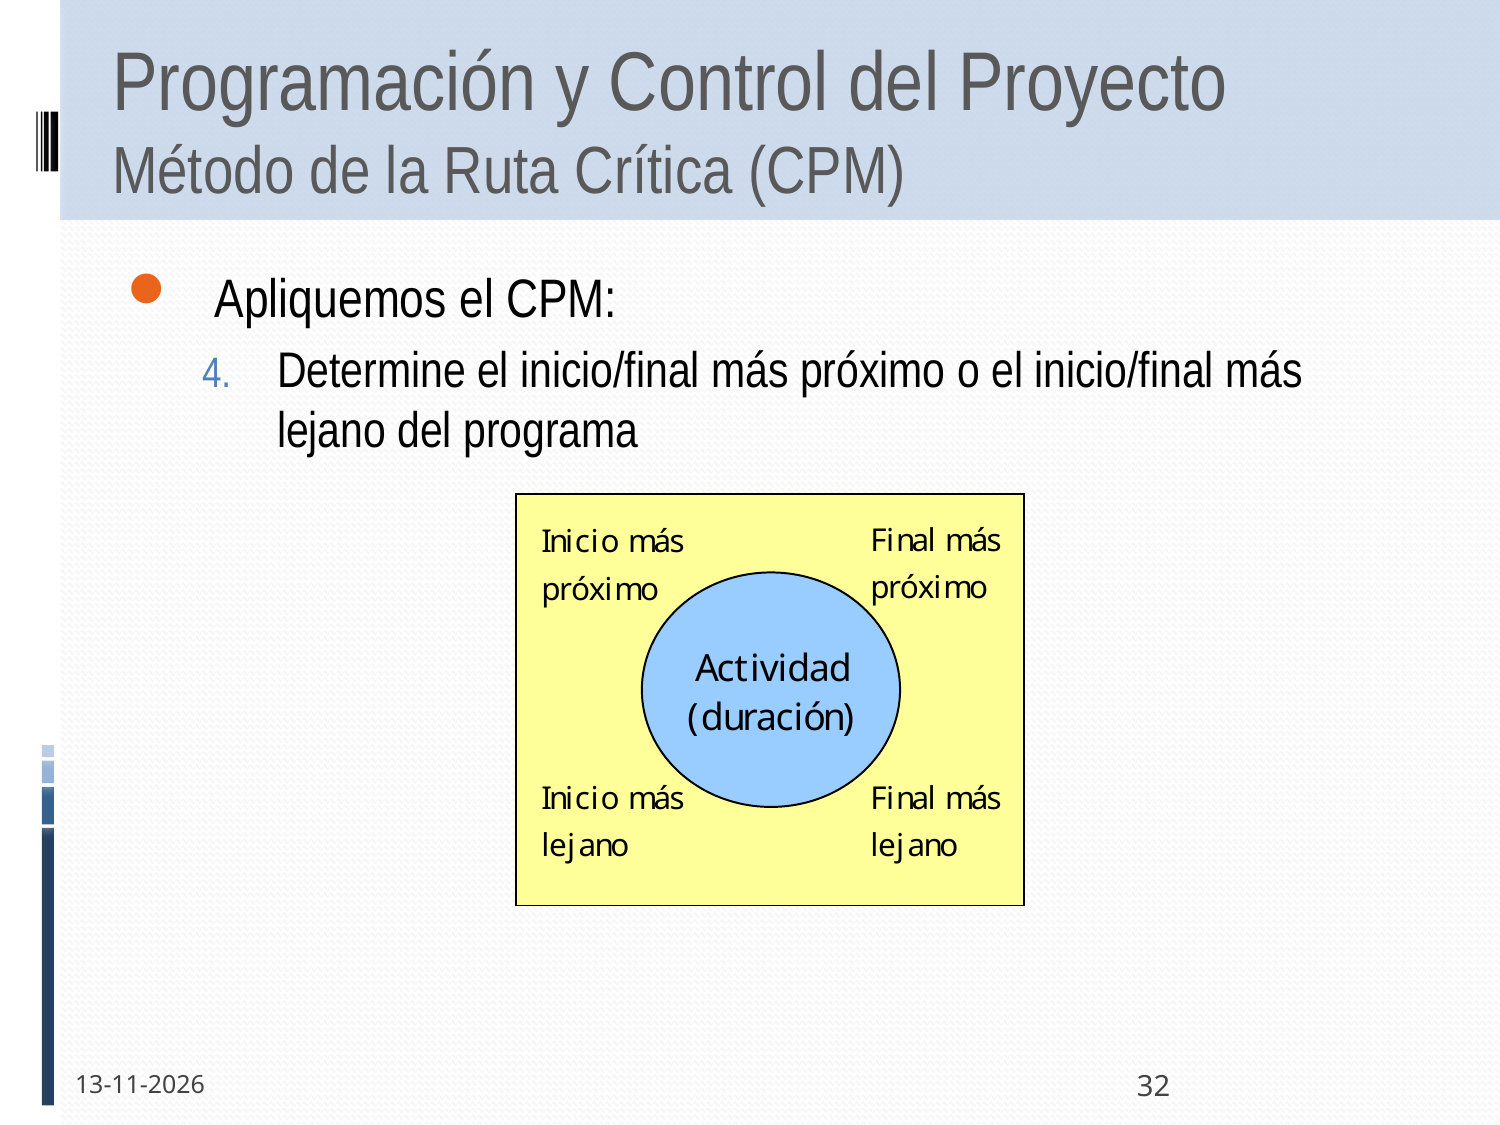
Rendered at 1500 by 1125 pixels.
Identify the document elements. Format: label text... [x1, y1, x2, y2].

title Programación y Control del Proyecto Método de la Ruta Crítica (CPM) [111, 18, 1436, 207]
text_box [507, 493, 1032, 919]
list Apliquemos el CPM: Determine el inicio/final más próximo o el inicio/final más lejano del programa [111, 255, 1436, 1038]
slide_number 32 [1045, 1046, 1171, 1107]
picture [513, 491, 1027, 908]
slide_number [75, 1042, 243, 1103]
